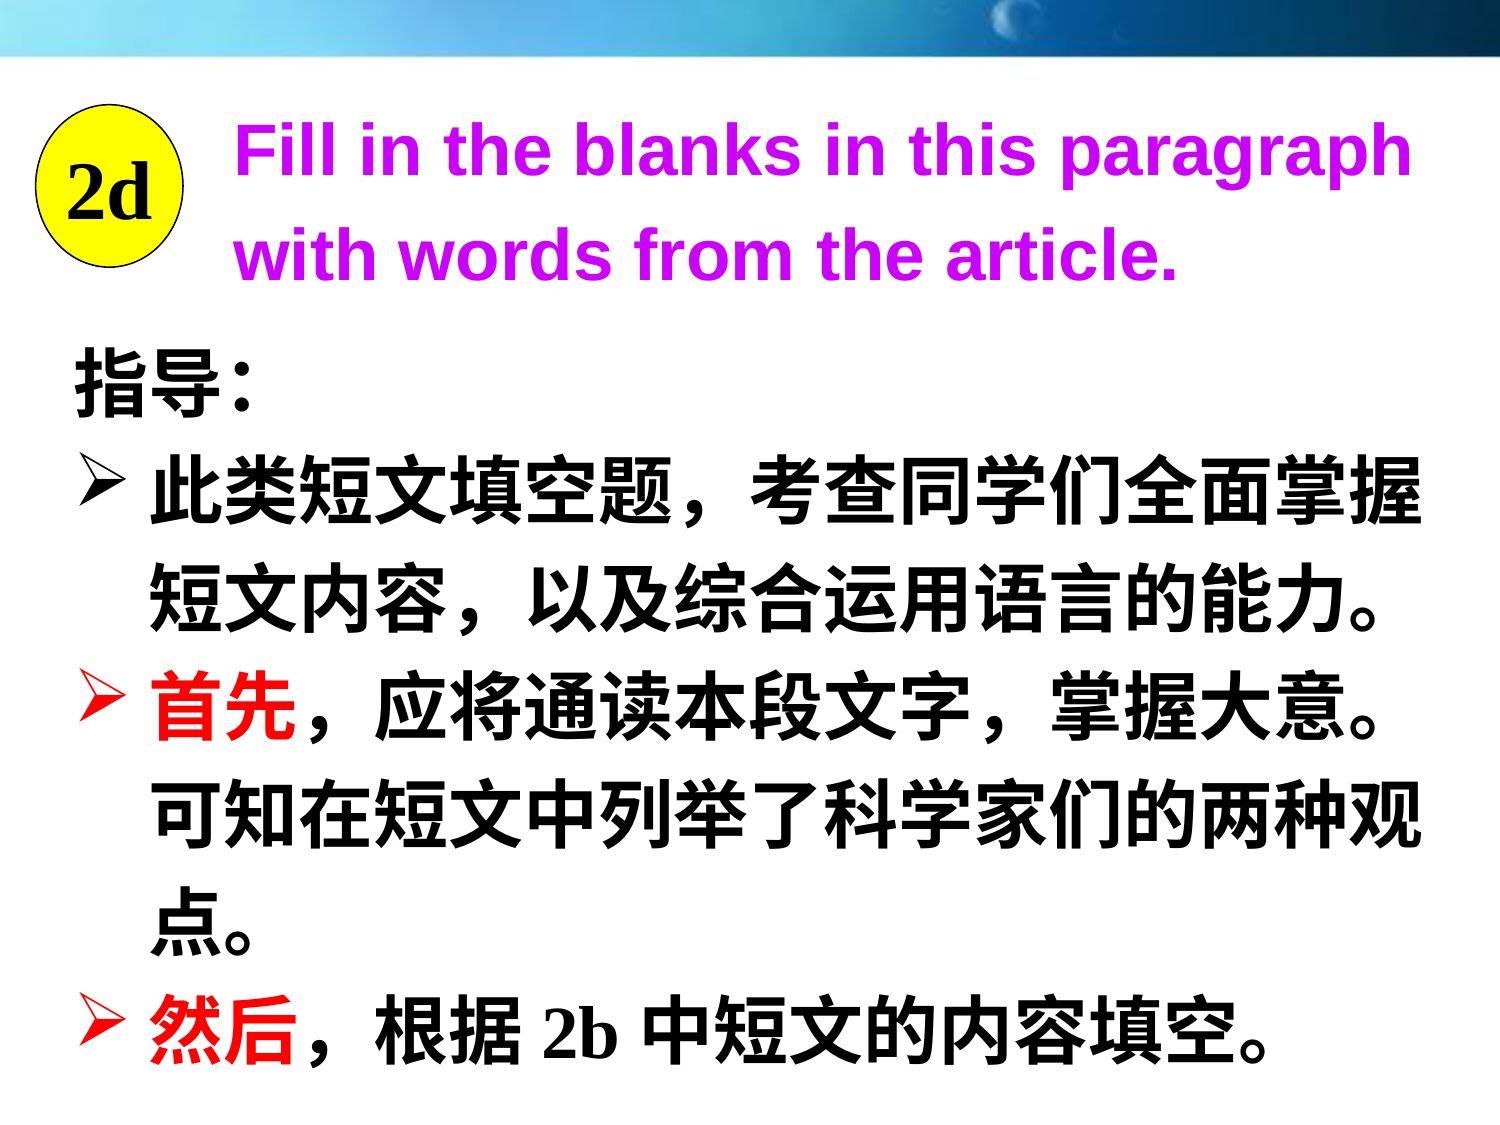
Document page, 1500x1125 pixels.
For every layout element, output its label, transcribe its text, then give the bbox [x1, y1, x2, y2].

text_box 2d [35, 104, 184, 268]
text_box 指导： 此类短文填空题，考查同学们全面掌握短文内容，以及综合运用语言的能力。 首先，应将通读本段文字，掌握大意。可知在短文中列举了科学家们的两种观点。 然后，根据2b中短文的内容填空。 [59, 310, 1471, 1082]
text_box Fill in the blanks in this paragraph with words from the article. [218, 78, 1453, 303]
picture [0, 0, 1500, 1125]
